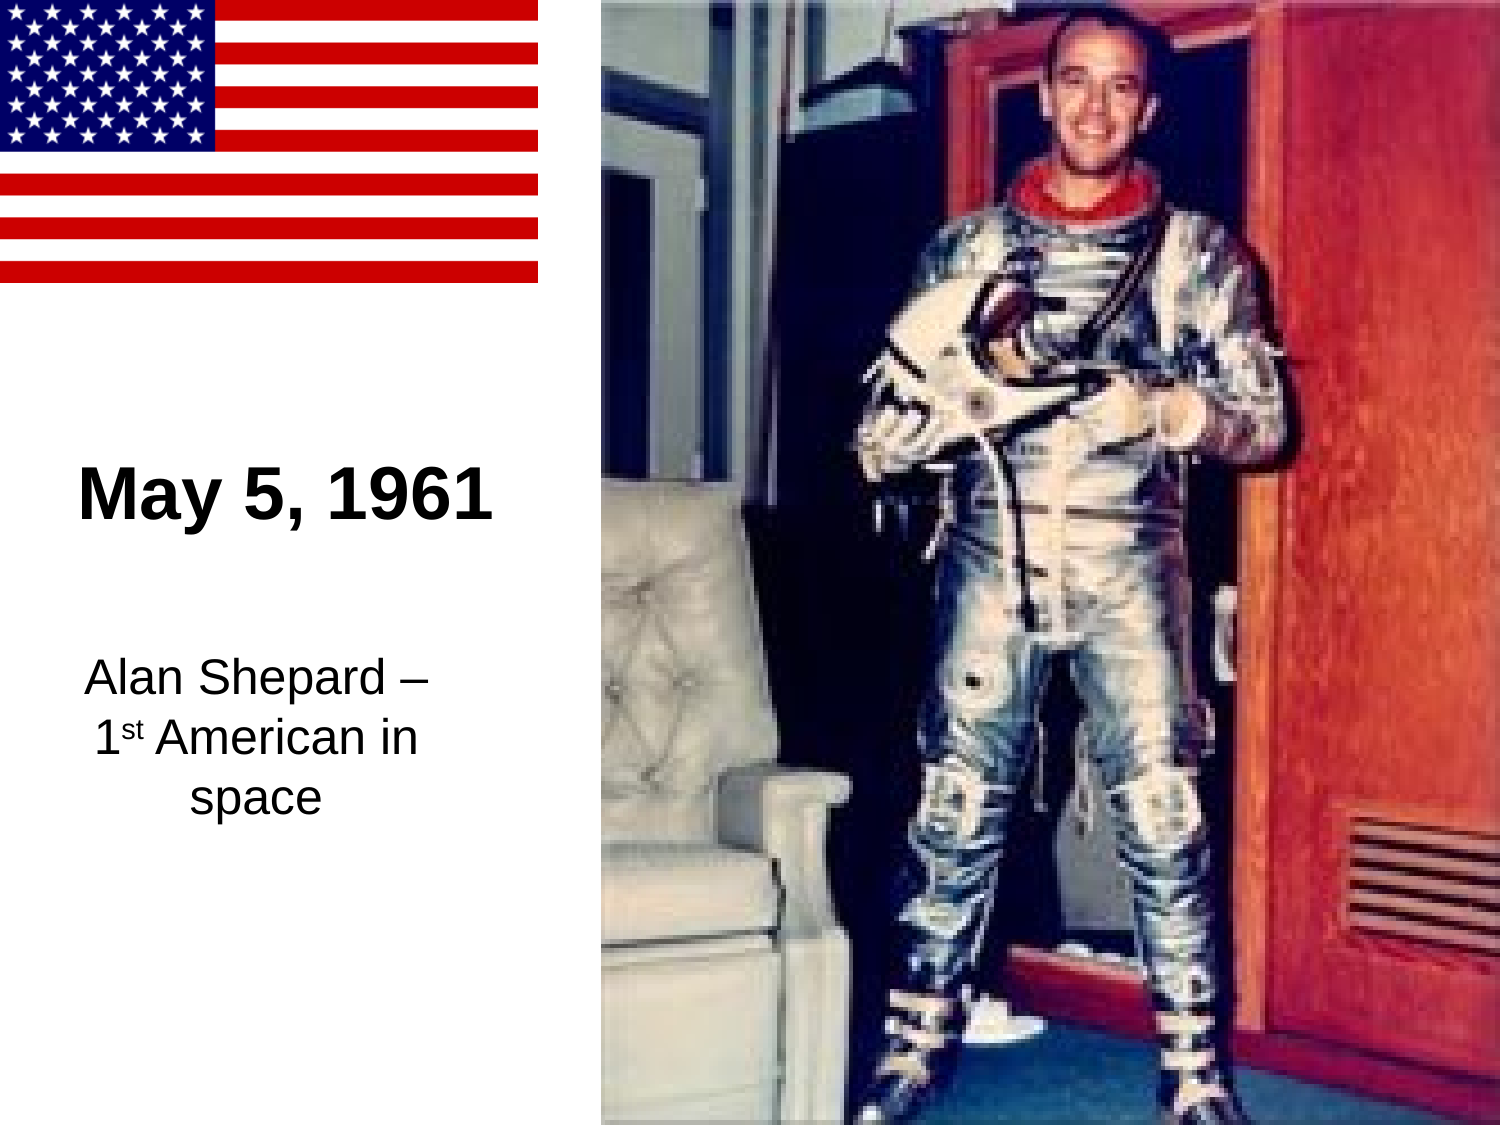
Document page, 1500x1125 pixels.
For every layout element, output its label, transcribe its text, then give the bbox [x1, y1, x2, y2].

text_box Alan Shepard – 1st American in space [50, 637, 463, 833]
picture [600, 0, 1500, 1125]
picture [0, 0, 538, 284]
text_box May 5, 1961 [62, 437, 575, 543]
